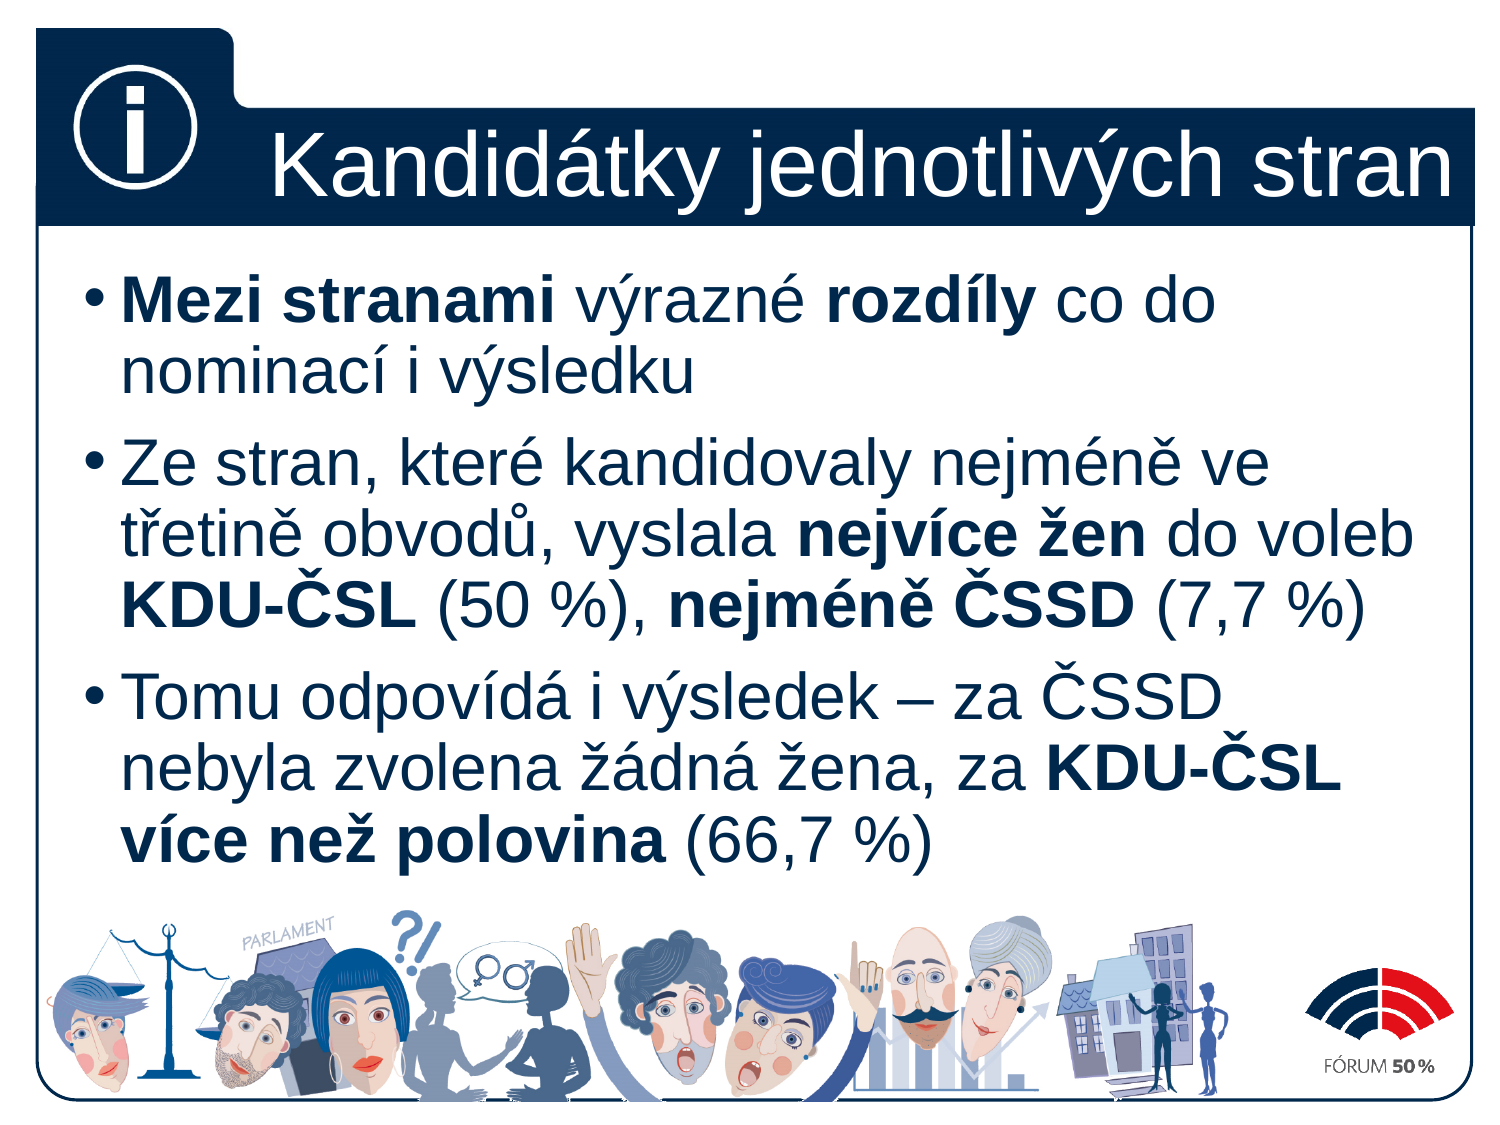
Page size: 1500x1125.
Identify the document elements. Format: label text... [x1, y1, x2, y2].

list Mezi stranami výrazné rozdíly co do nominací i výsledku Ze stran, které kandidovaly nejméně ve třetině obvodů, vyslala nejvíce žen do voleb KDU-ČSL (50 %), nejméně ČSSD (7,7 %) Tomu odpovídá i výsledek – za ČSSD nebyla zvolena žádná žena, za KDU-ČSL více než polovina (66,7 %) [68, 257, 1436, 901]
picture [44, 900, 1240, 1102]
picture [1305, 968, 1454, 1073]
picture [36, 28, 1475, 226]
title Kandidátky jednotlivých stran [229, 107, 1473, 226]
